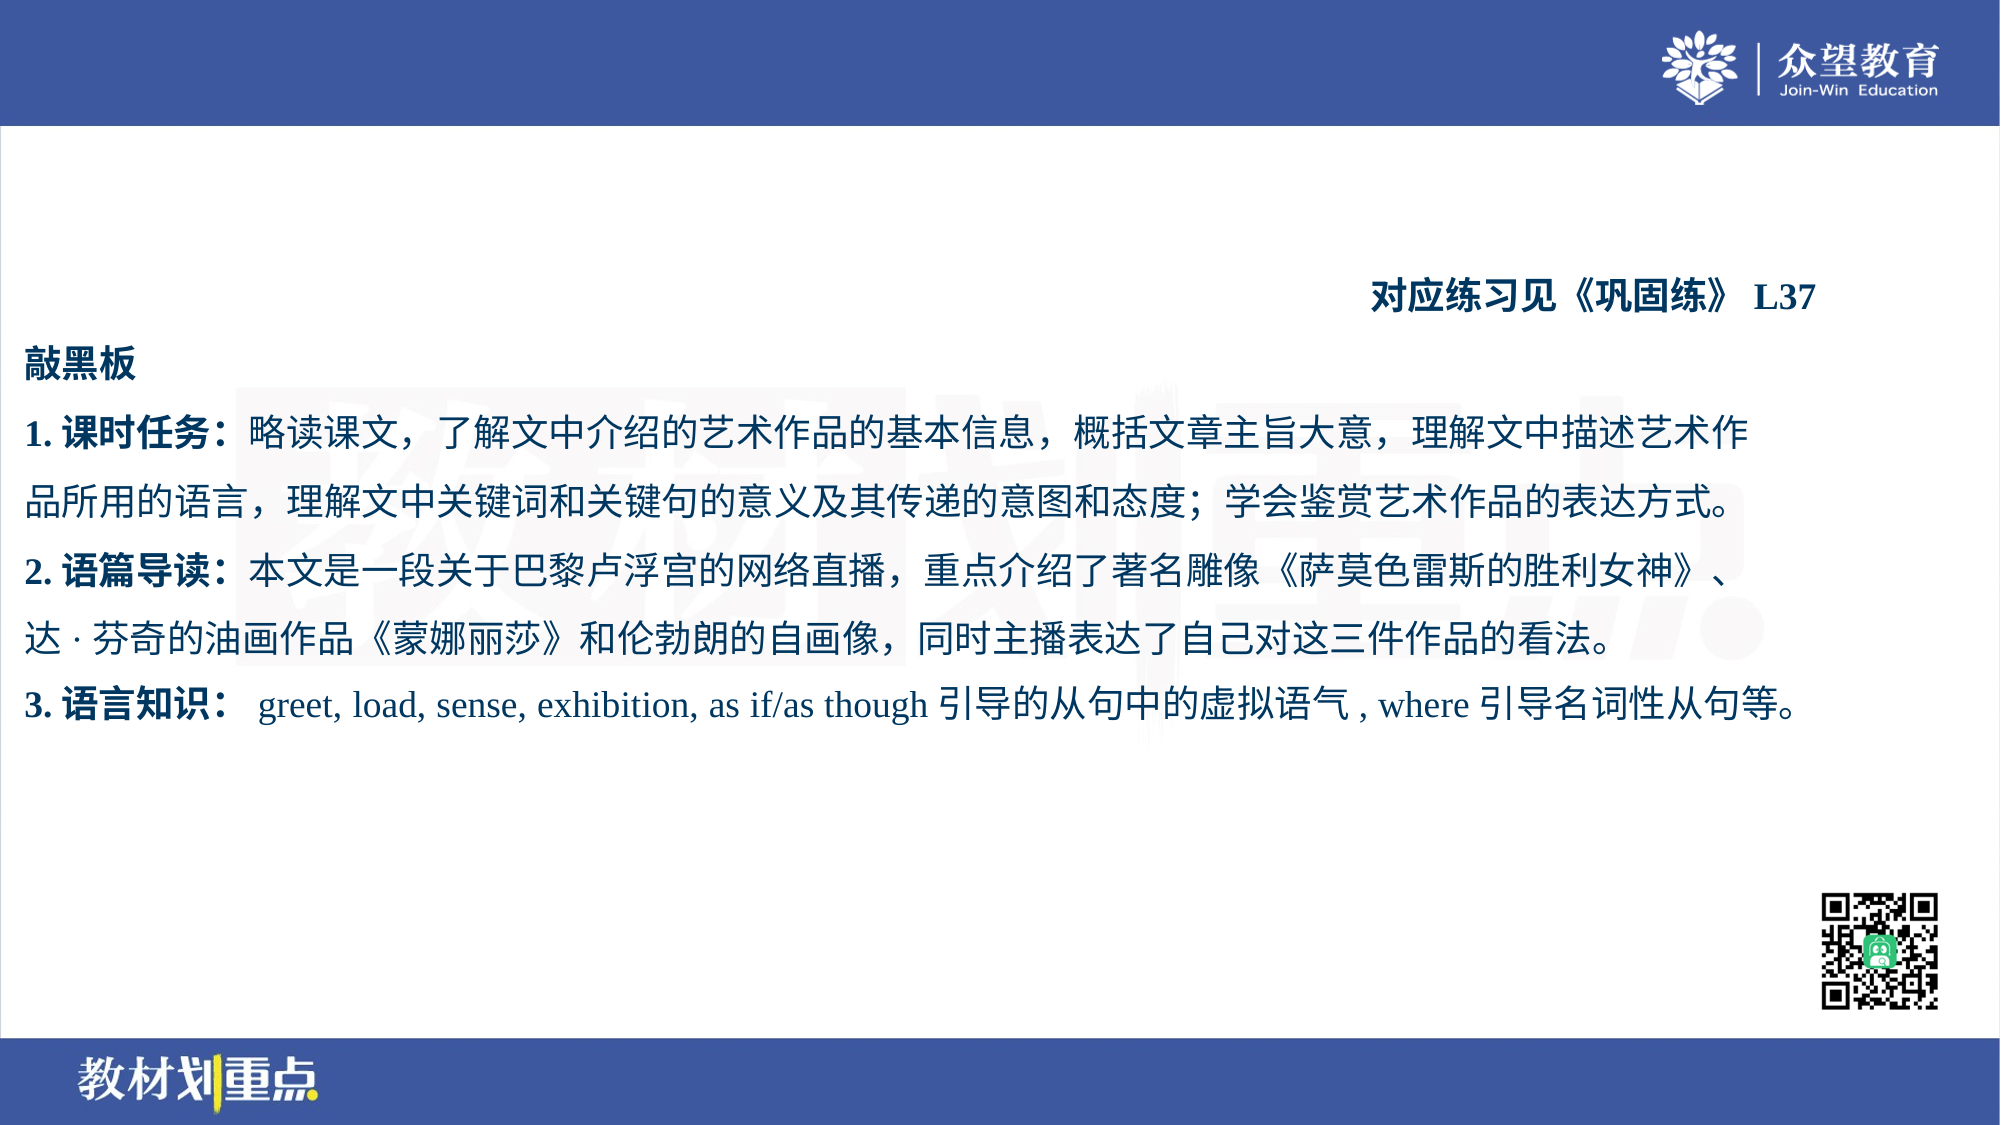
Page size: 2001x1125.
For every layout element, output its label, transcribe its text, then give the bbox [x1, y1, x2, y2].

picture [0, 0, 2000, 1125]
text_box 对应练习见《巩固练》L37 敲黑板 1.课时任务：略读课文，了解文中介绍的艺术作品的基本信息，概括文章主旨大意，理解文中描述艺术作 品所用的语言，理解文中关键词和关键句的意义及其传递的意图和态度；学会鉴赏艺术作品的表达方式。 2.语篇导读：本文是一段关于巴黎卢浮宫的网络直播，重点介绍了著名雕像《萨莫色雷斯的胜利女神》、 达·芬奇的油画作品《蒙娜丽莎》和伦勃朗的自画像，同时主播表达了自己对这三件作品的看法。 3.语言知识：greet, load, sense, exhibition, as if/as though引导的从句中的虚拟语气, where引导名词性从句等。 [82, 247, 1817, 718]
